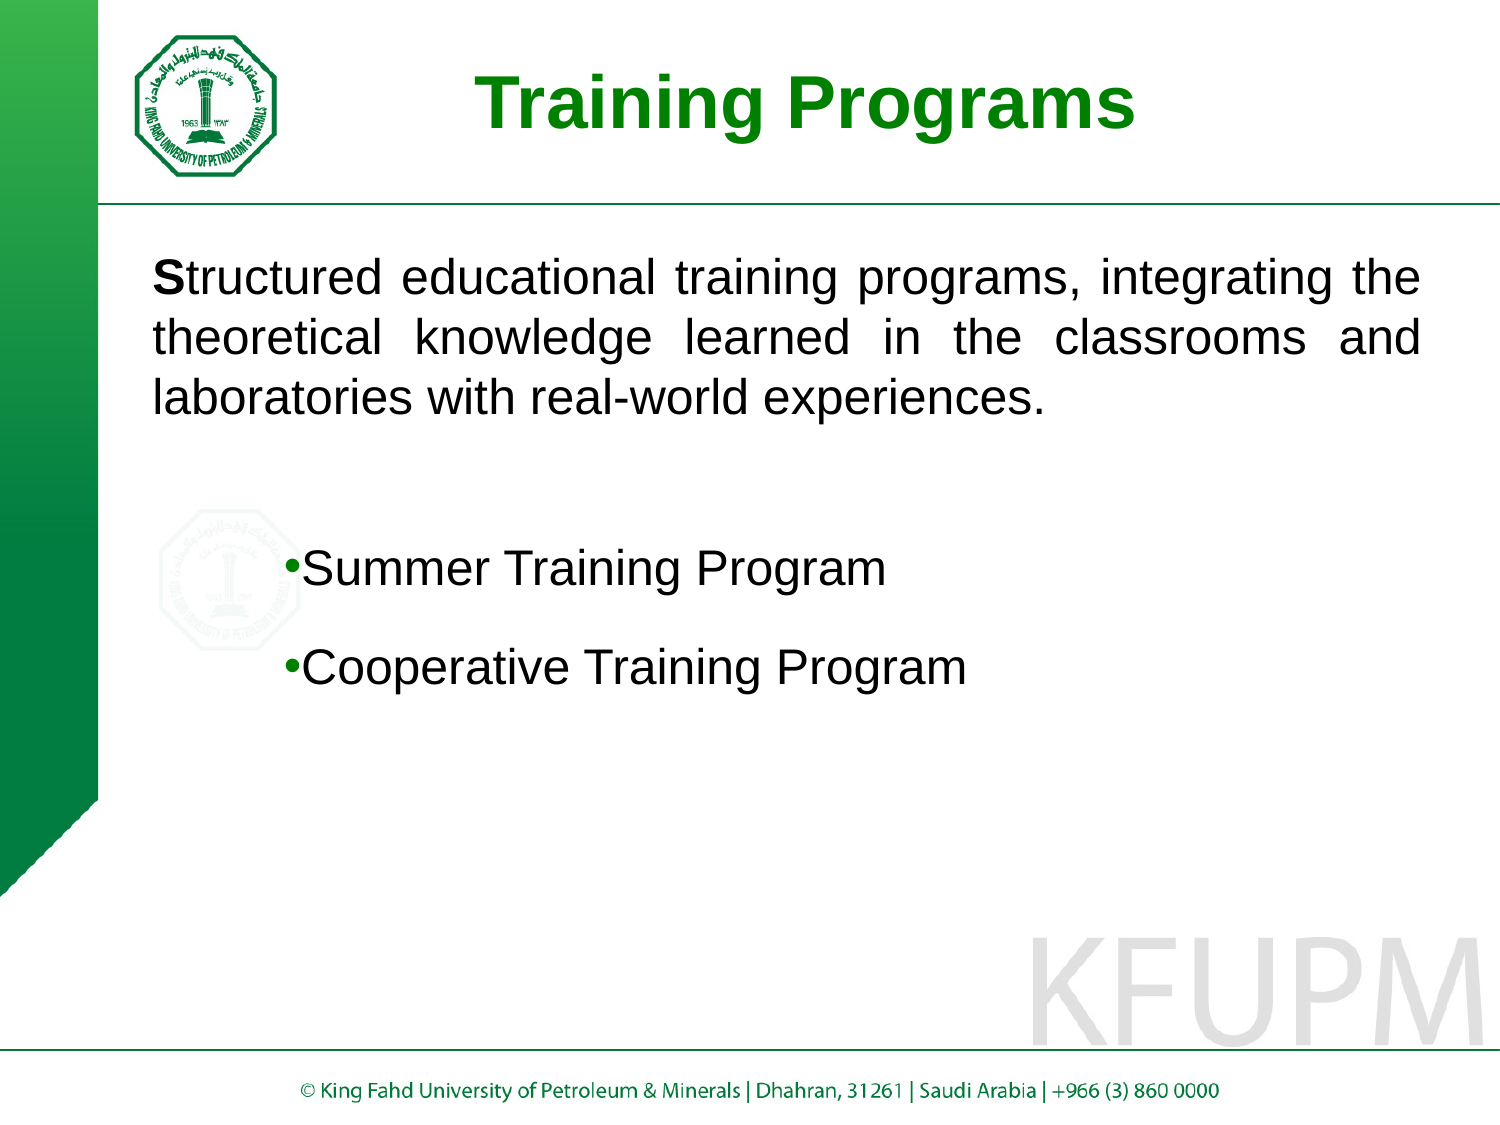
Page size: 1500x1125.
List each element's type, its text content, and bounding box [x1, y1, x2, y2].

picture [0, 0, 1500, 1103]
title Training Programs [237, 21, 1376, 176]
list Structured educational training programs, integrating the theoretical knowledge learned in the classrooms and laboratories with real-world experiences. Summer Training Program Cooperative Training Program [137, 237, 1438, 1001]
